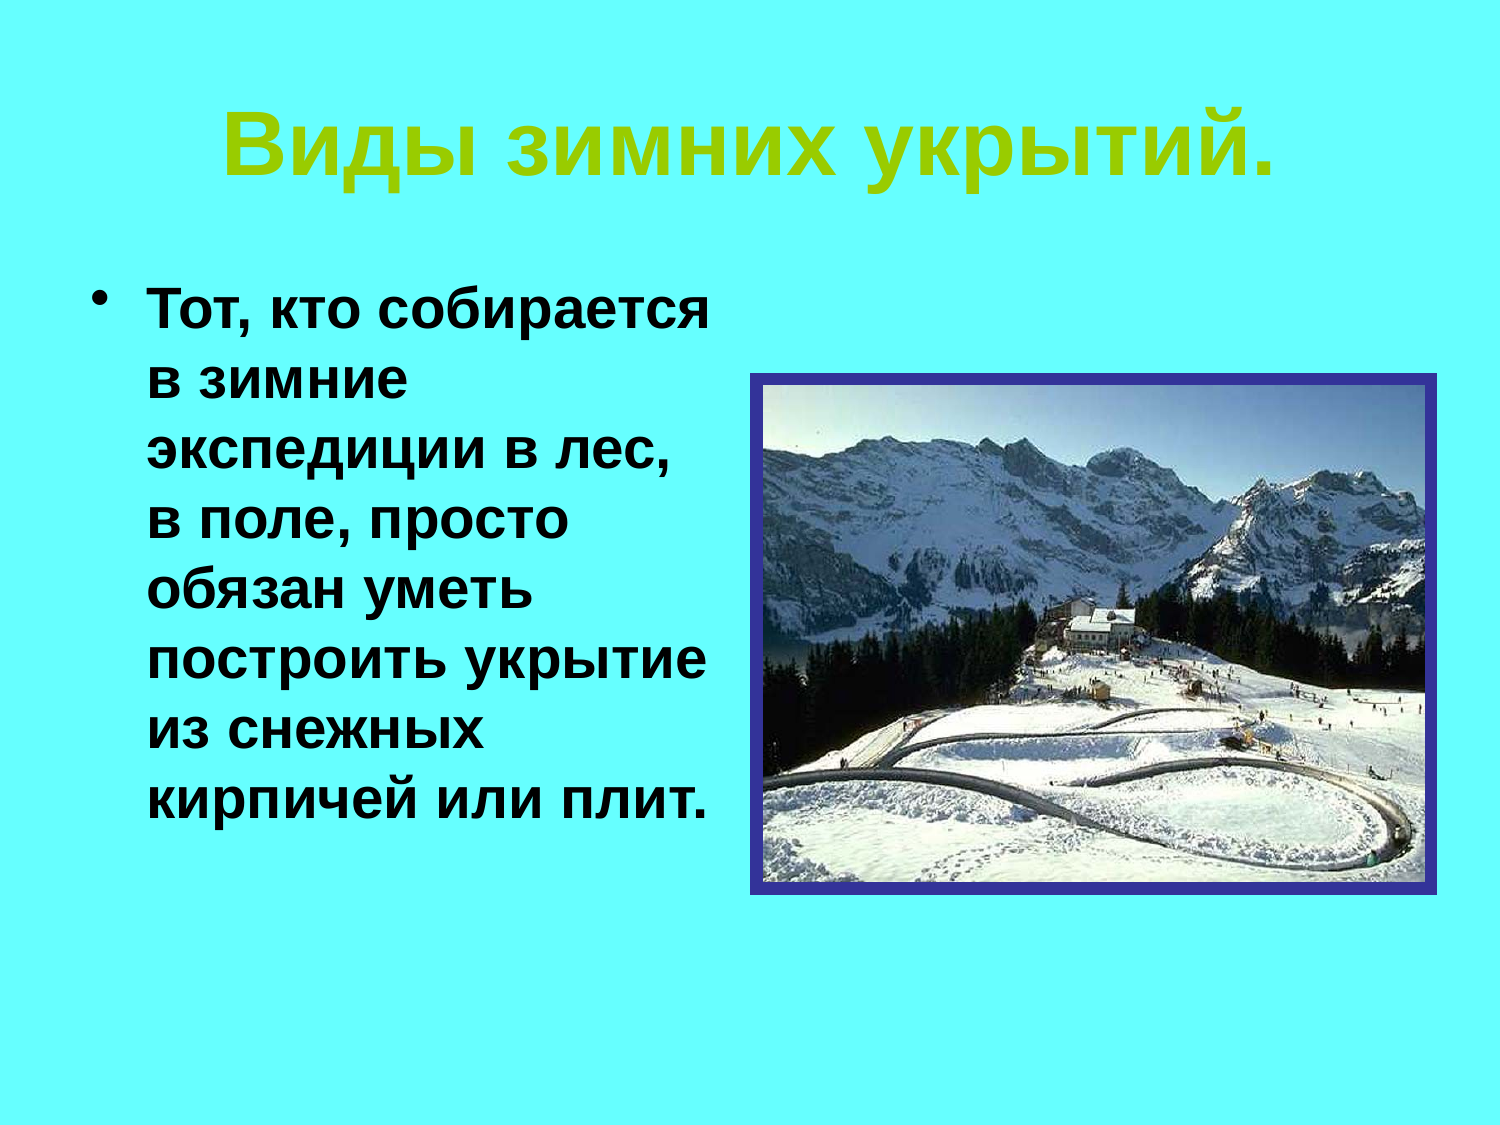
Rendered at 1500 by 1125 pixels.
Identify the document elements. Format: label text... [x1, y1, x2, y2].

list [762, 384, 1426, 883]
title Виды зимних укрытий. [74, 44, 1426, 233]
list Тот, кто собирается в зимние экспедиции в лес, в поле, просто обязан уметь построить укрытие из снежных кирпичей или плит. [74, 262, 738, 1006]
